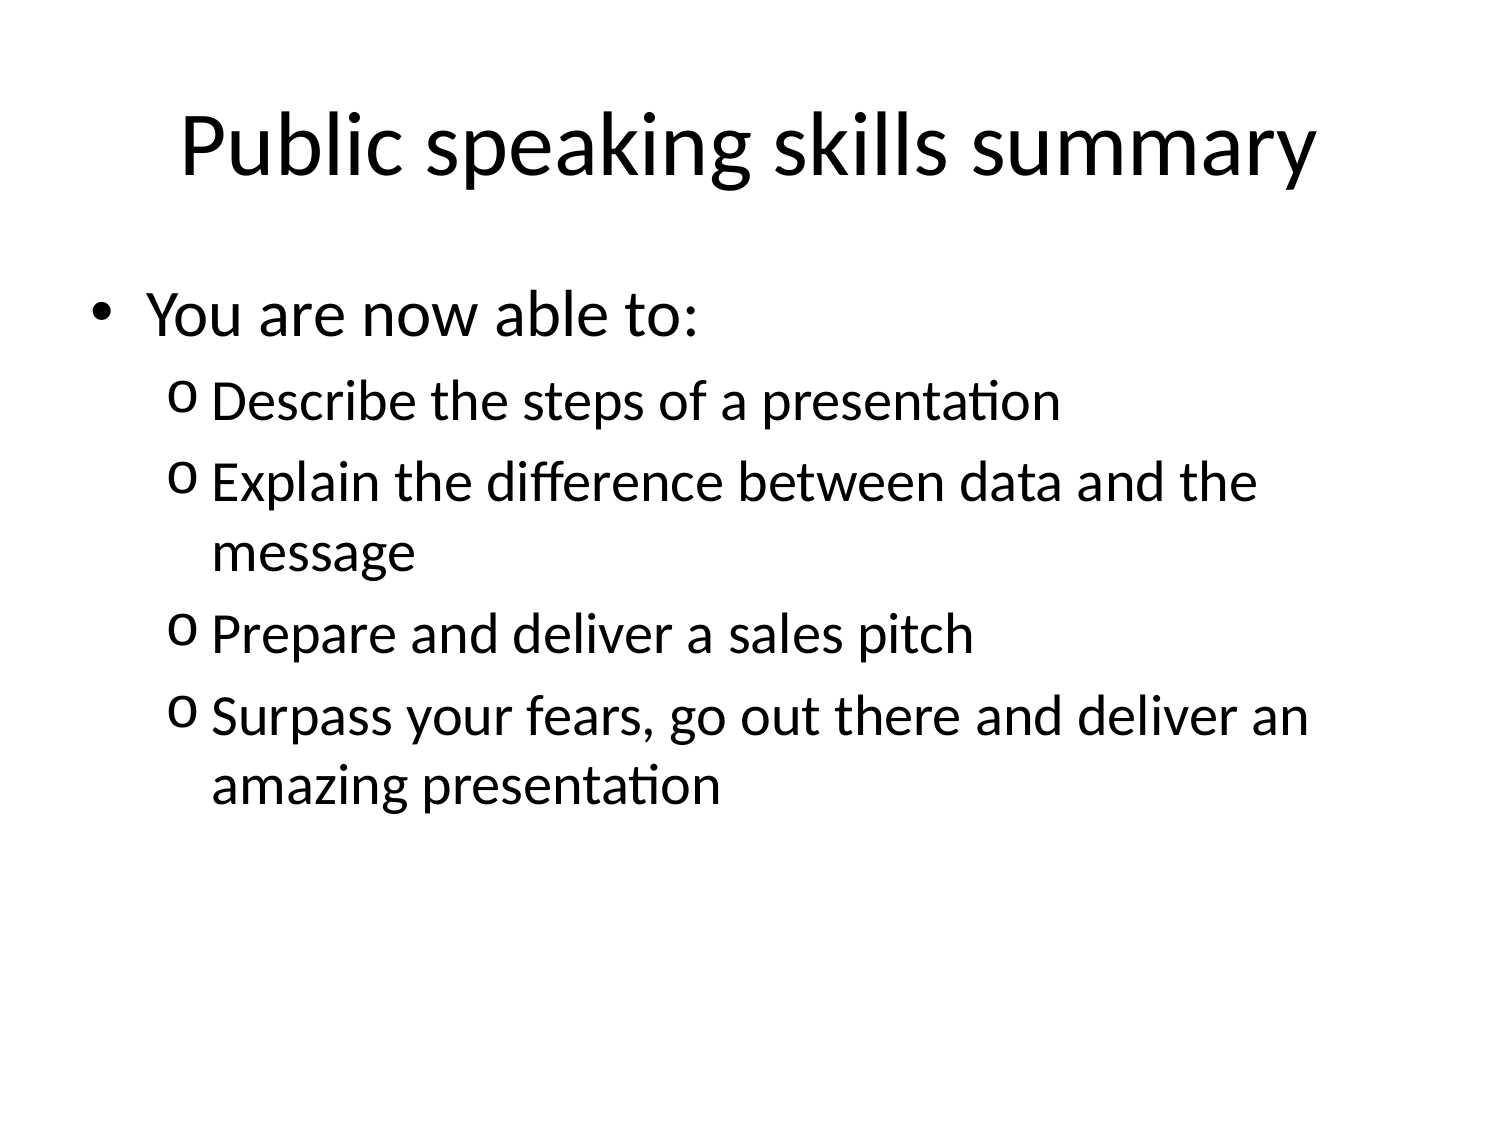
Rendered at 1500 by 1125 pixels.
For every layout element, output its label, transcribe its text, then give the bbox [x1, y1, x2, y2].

list You are now able to: Describe the steps of a presentation Explain the difference between data and the message Prepare and deliver a sales pitch Surpass your fears, go out there and deliver an amazing presentation [75, 262, 1425, 1005]
title Public speaking skills summary [75, 45, 1425, 233]
